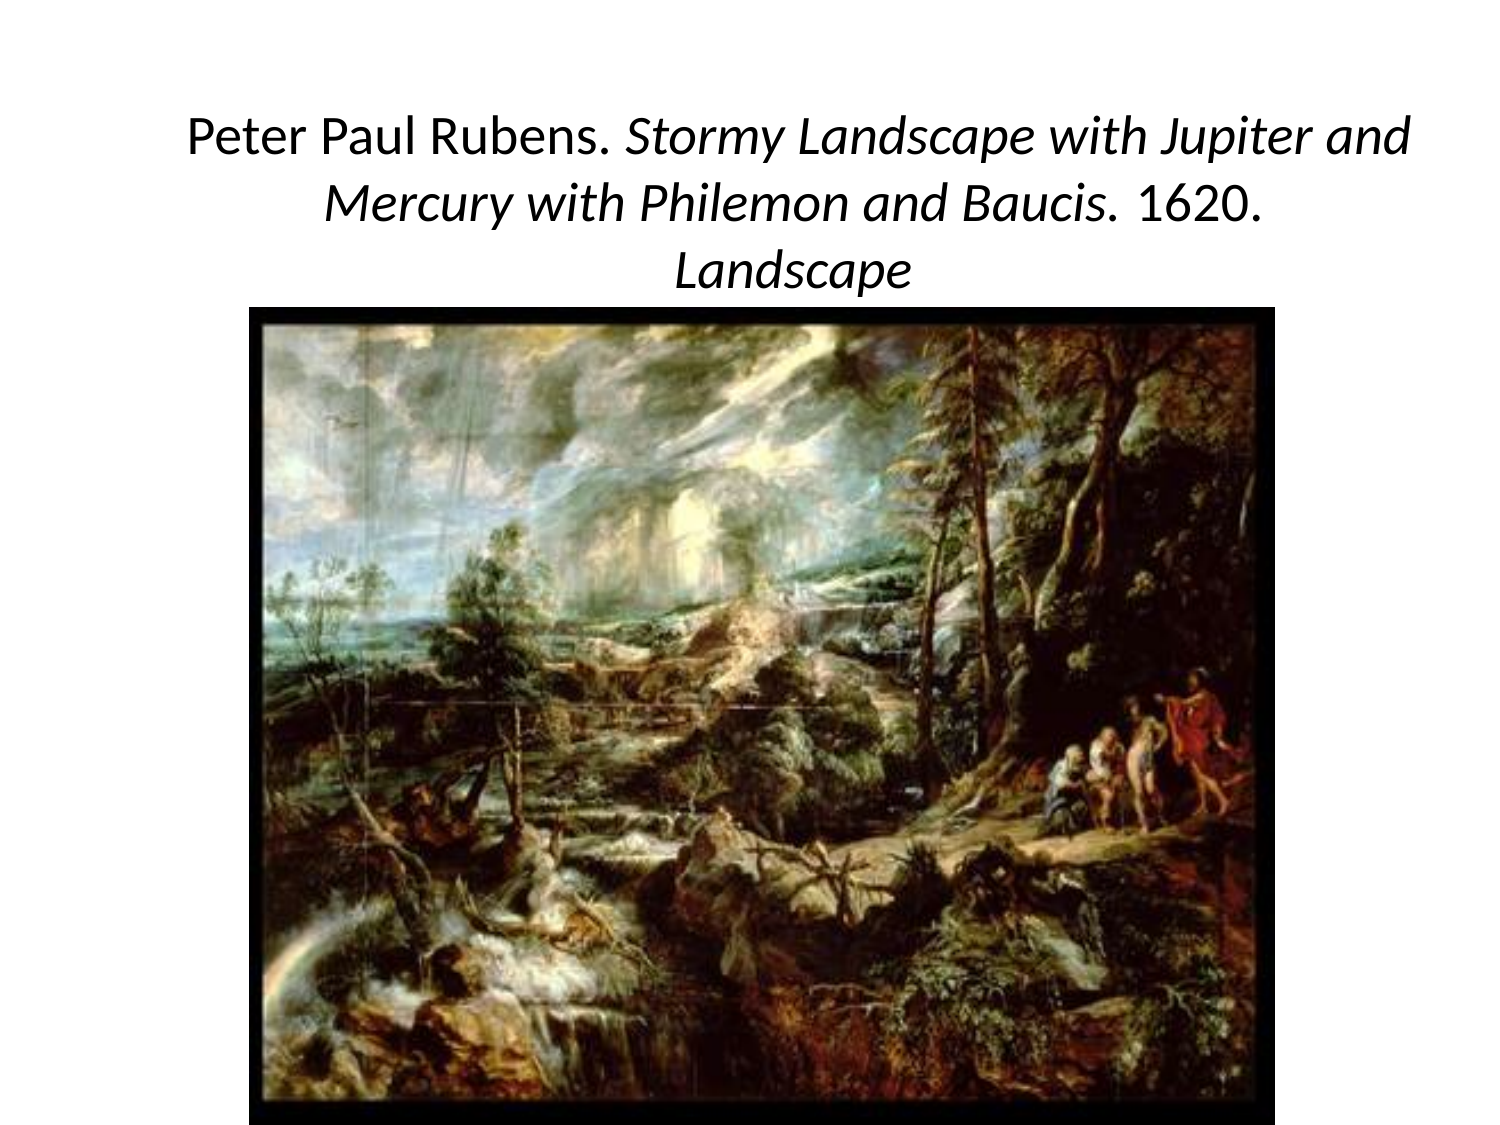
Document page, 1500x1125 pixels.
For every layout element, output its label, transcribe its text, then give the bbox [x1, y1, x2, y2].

picture [249, 307, 1276, 1125]
title Peter Paul Rubens. Stormy Landscape with Jupiter and Mercury with Philemon and Baucis. 1620. Landscape [75, 90, 1500, 308]
